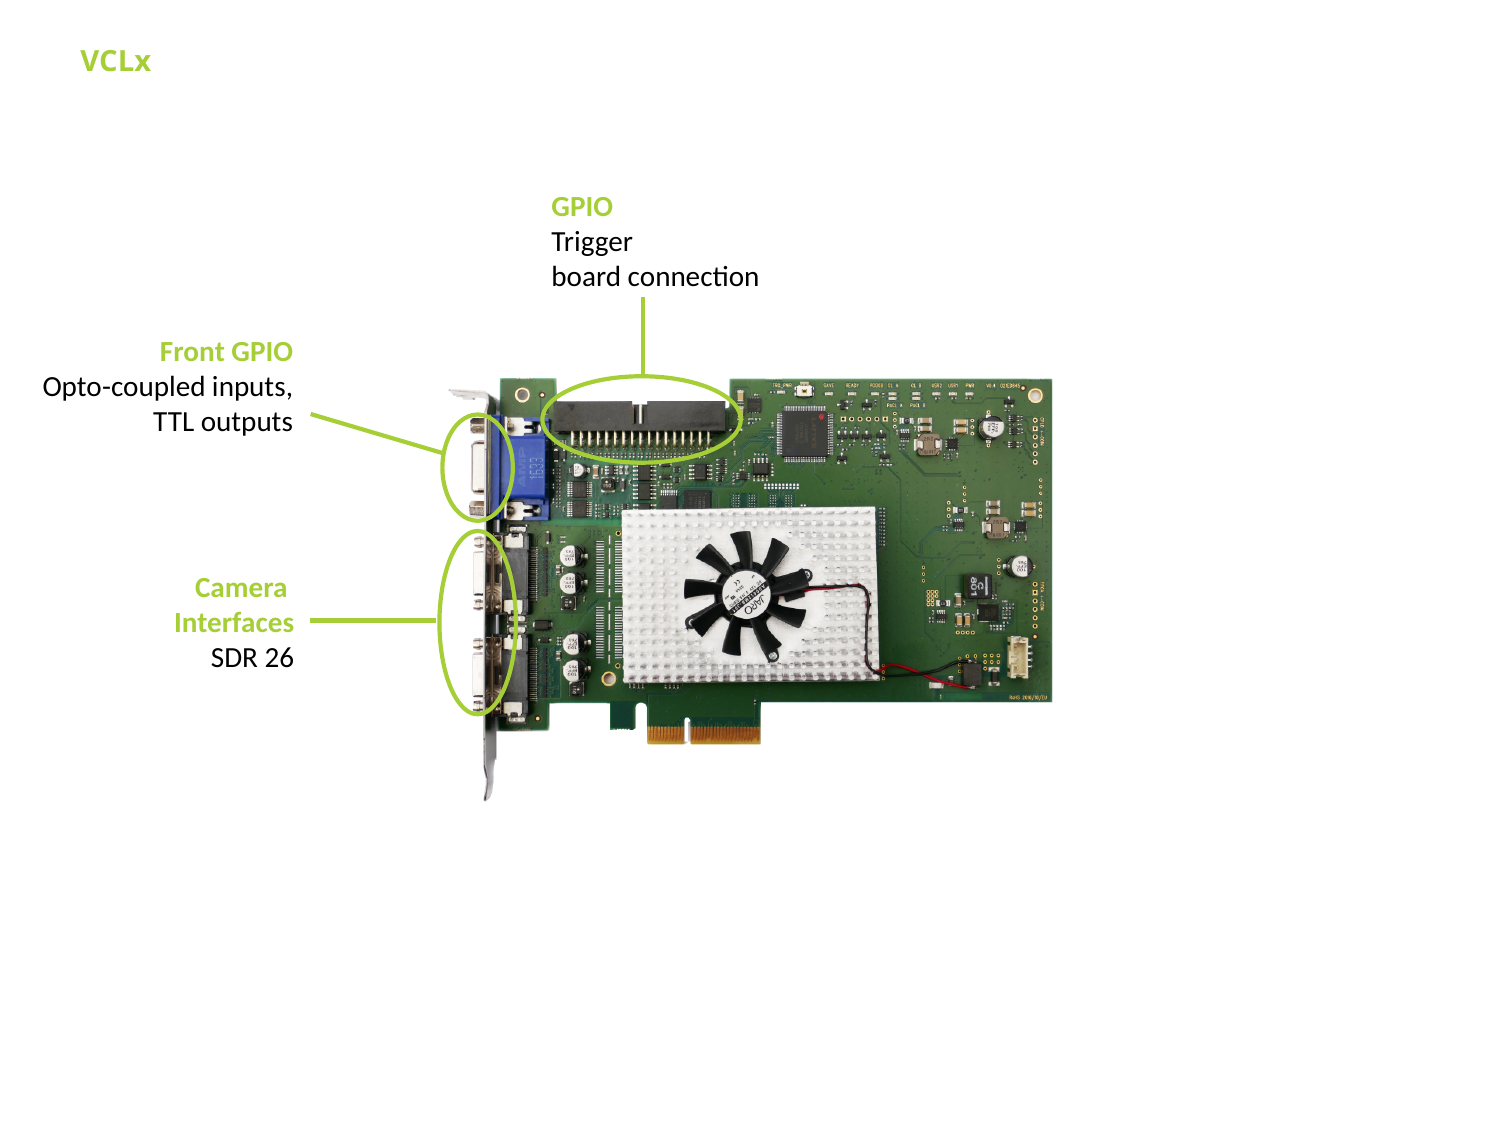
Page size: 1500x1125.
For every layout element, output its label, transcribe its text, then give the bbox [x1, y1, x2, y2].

text_box Camera Interfaces SDR 26 [158, 561, 310, 716]
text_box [310, 413, 445, 454]
text_box VCLx [65, 35, 167, 86]
text_box GPIO Trigger board connection [536, 180, 775, 300]
picture [440, 373, 1057, 805]
text_box Front GPIO Opto-coupled inputs, TTL outputs [27, 324, 309, 445]
